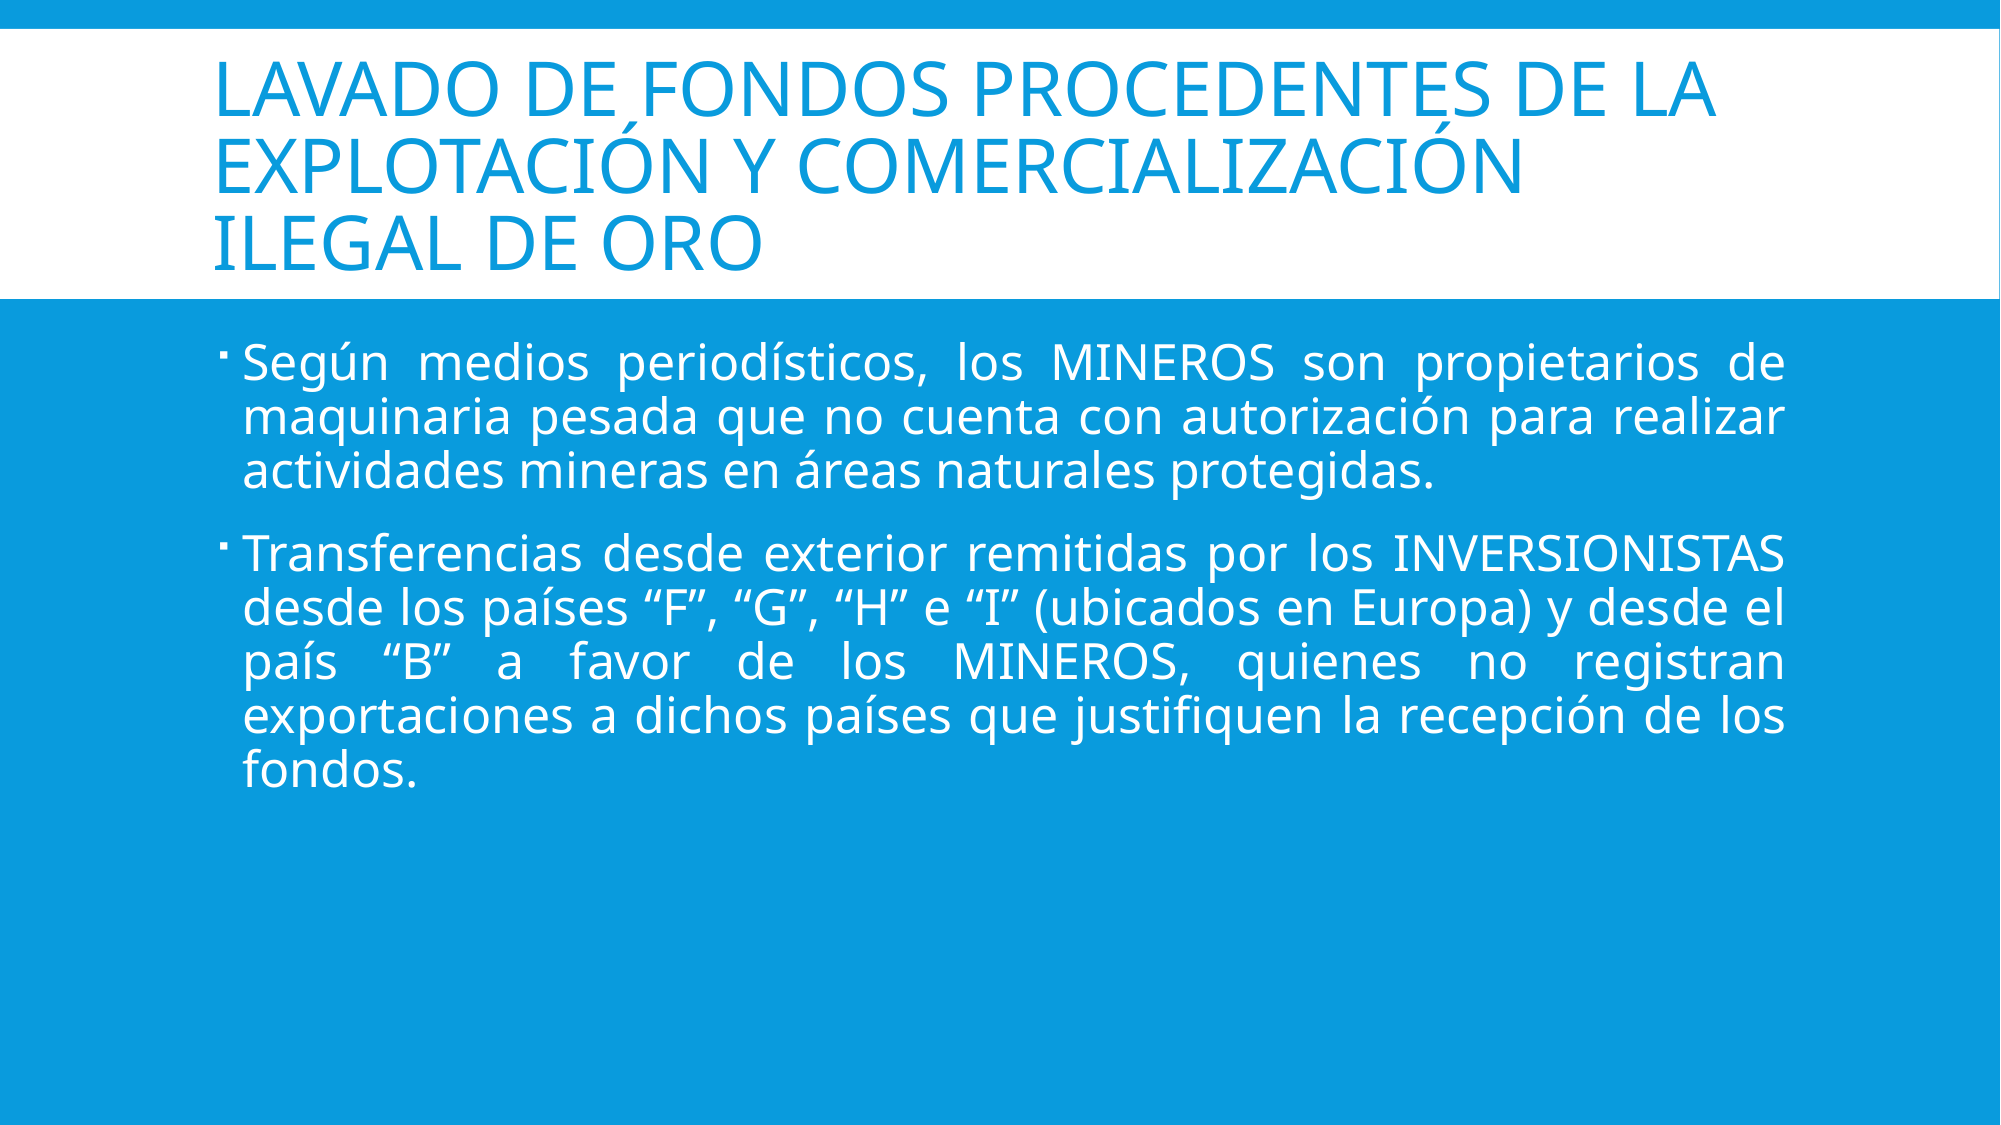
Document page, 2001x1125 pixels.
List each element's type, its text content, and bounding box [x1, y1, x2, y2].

list Según medios periodísticos, los MINEROS son propietarios de maquinaria pesada que no cuenta con autorización para realizar actividades mineras en áreas naturales protegidas. Transferencias desde exterior remitidas por los INVERSIONISTAS desde los países “F”, “G”, “H” e “I” (ubicados en Europa) y desde el país “B” a favor de los MINEROS, quienes no registran exportaciones a dichos países que justifiquen la recepción de los fondos. [197, 329, 1803, 1021]
title Lavado de fondos procedentes de la explotación y comercialización ilegal de oro [197, 46, 1803, 294]
